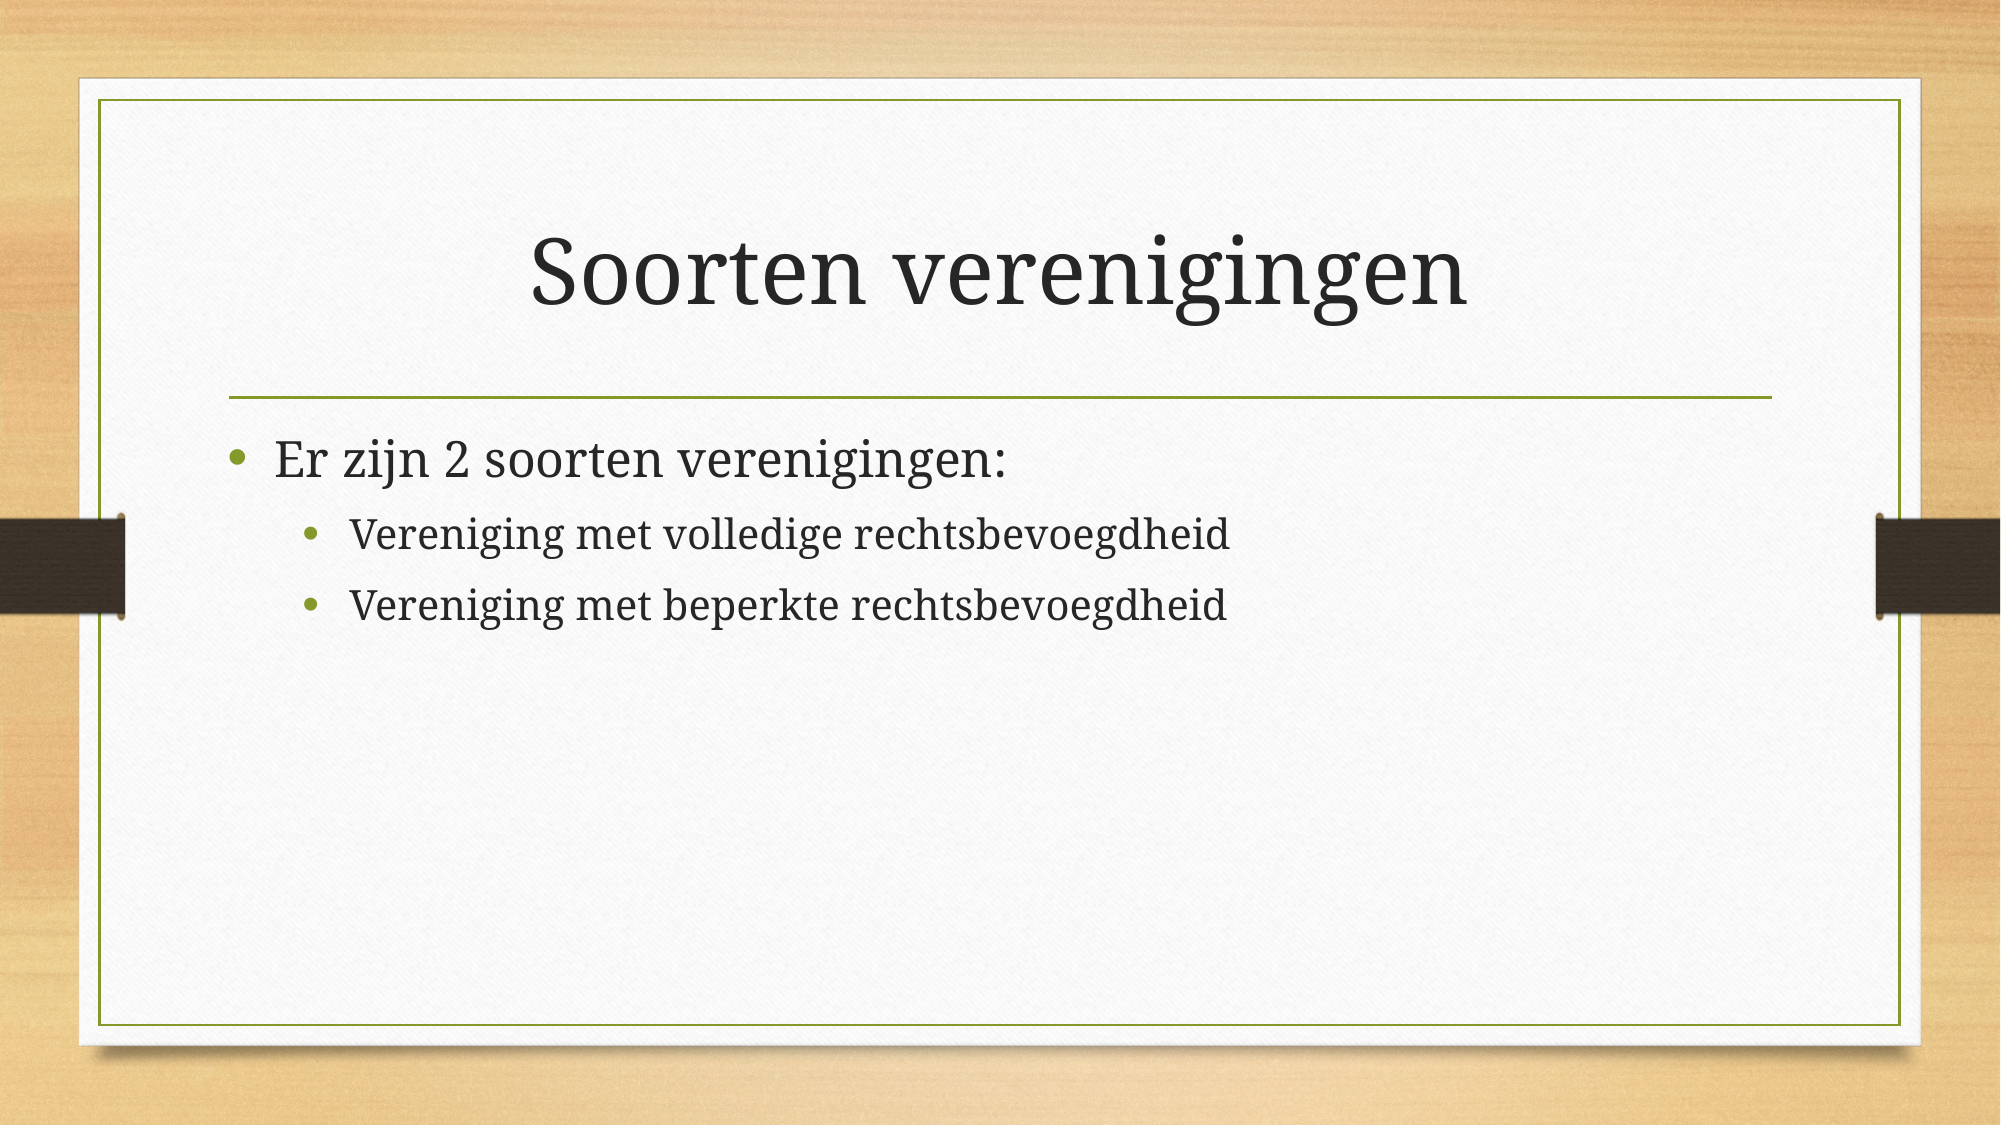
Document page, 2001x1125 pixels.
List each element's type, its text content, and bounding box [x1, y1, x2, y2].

title Soorten verenigingen [212, 161, 1788, 375]
list Er zijn 2 soorten verenigingen: Vereniging met volledige rechtsbevoegdheid Vereniging met beperkte rechtsbevoegdheid [212, 419, 1788, 964]
picture [0, 0, 2001, 1125]
